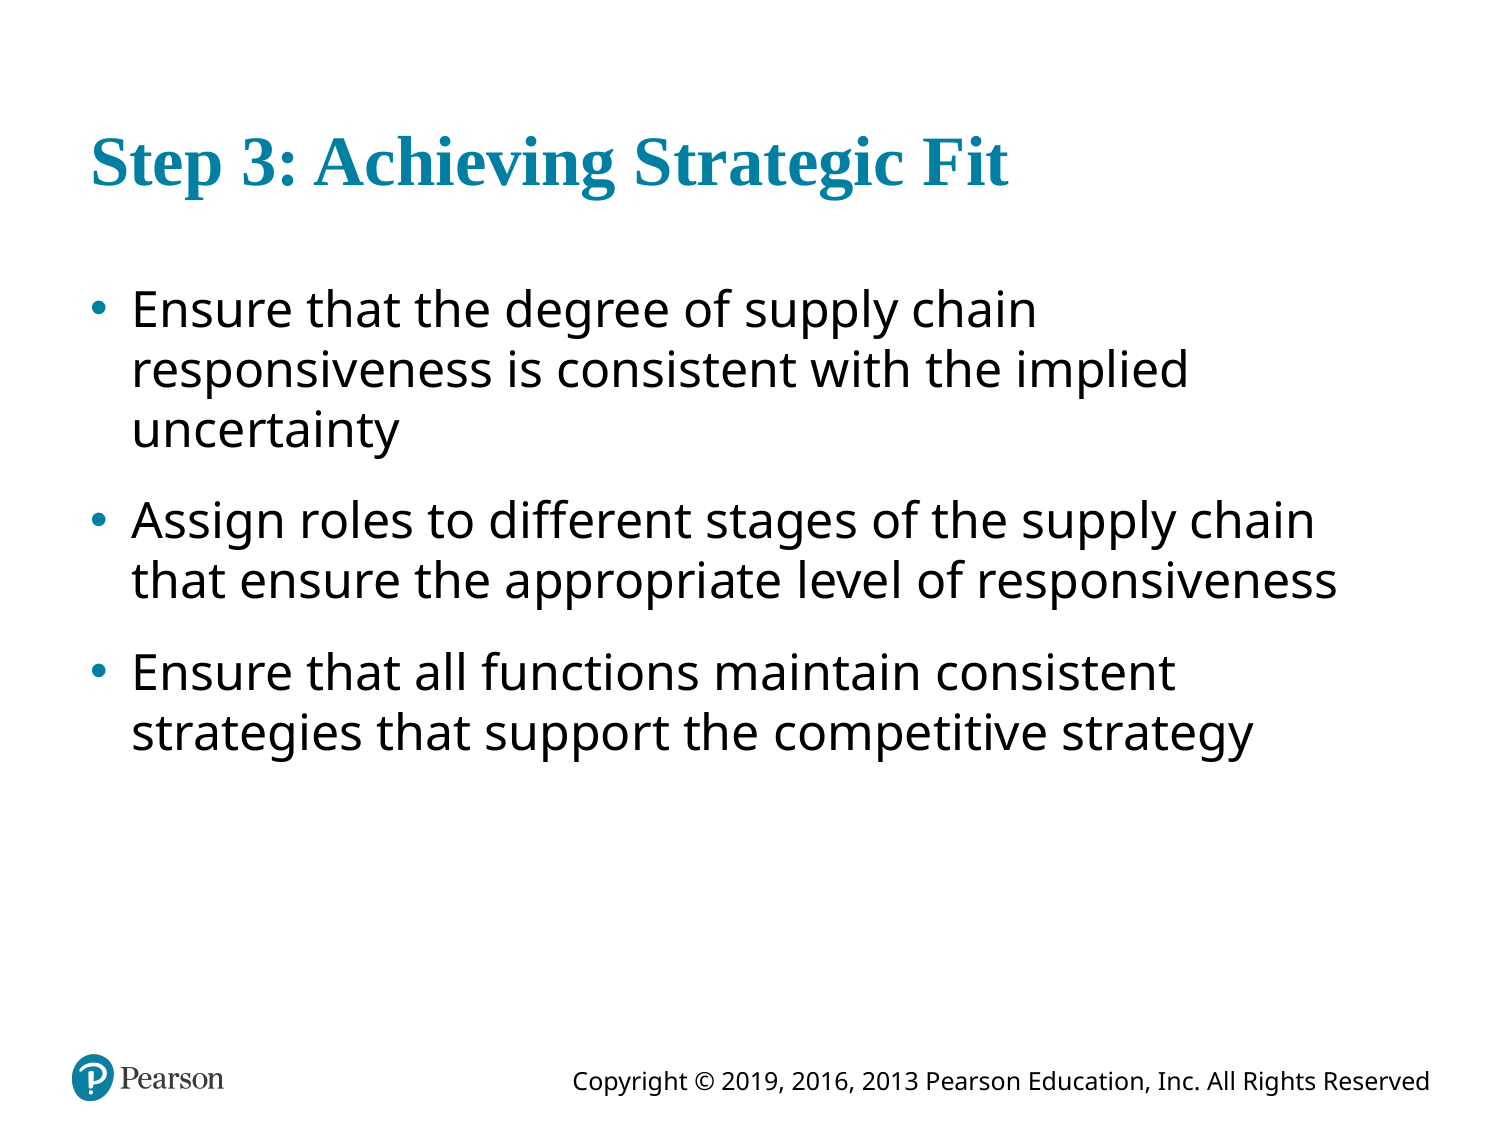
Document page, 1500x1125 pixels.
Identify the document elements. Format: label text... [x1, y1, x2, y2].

picture [72, 1087, 83, 1101]
list Ensure that the degree of supply chain responsiveness is consistent with the implied uncertainty Assign roles to different stages of the supply chain that ensure the appropriate level of responsiveness Ensure that all functions maintain consistent strategies that support the competitive strategy [75, 262, 1425, 931]
title Step 3: Achieving Strategic Fit [75, 0, 1425, 216]
picture [80, 1063, 106, 1088]
picture [72, 1054, 88, 1070]
picture [98, 1054, 224, 1101]
